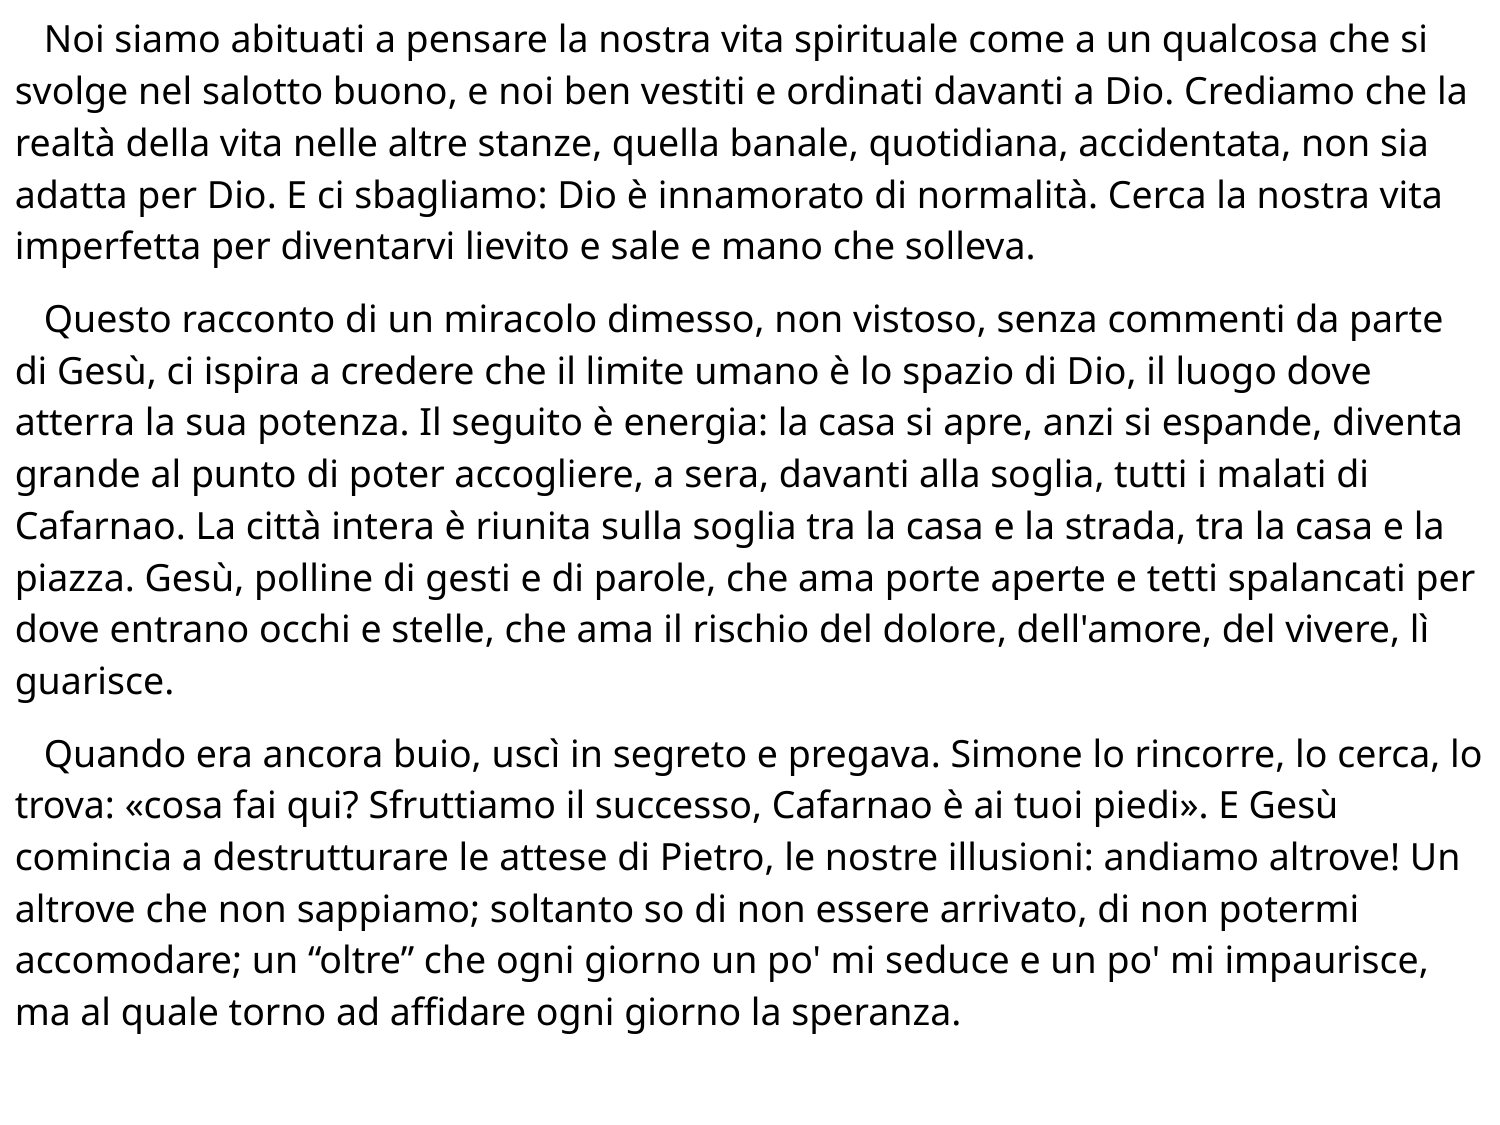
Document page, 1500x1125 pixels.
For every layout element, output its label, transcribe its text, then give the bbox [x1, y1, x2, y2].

text_box Noi siamo abituati a pensare la nostra vita spirituale come a un qualcosa che si svolge nel salotto buono, e noi ben vestiti e ordinati davanti a Dio. Crediamo che la realtà della vita nelle altre stanze, quella banale, quotidiana, accidentata, non sia adatta per Dio. E ci sbagliamo: Dio è innamorato di normalità. Cerca la nostra vita imperfetta per diventarvi lievito e sale e mano che solleva. Questo racconto di un miracolo dimesso, non vistoso, senza commenti da parte di Gesù, ci ispira a credere che il limite umano è lo spazio di Dio, il luogo dove atterra la sua potenza. Il seguito è energia: la casa si apre, anzi si espande, diventa grande al punto di poter accogliere, a sera, davanti alla soglia, tutti i malati di Cafarnao. La città intera è riunita sulla soglia tra la casa e la strada, tra la casa e la piazza. Gesù, polline di gesti e di parole, che ama porte aperte e tetti spalancati per dove entrano occhi e stelle, che ama il rischio del dolore, dell'amore, del vivere, lì guarisce. Quando era ancora buio, uscì in segreto e pregava. Simone lo rincorre, lo cerca, lo trova: «cosa fai qui? Sfruttiamo il successo, Cafarnao è ai tuoi piedi». E Gesù comincia a destrutturare le attese di Pietro, le nostre illusioni: andiamo altrove! Un altrove che non sappiamo; soltanto so di non essere arrivato, di non potermi accomodare; un “oltre” che ogni giorno un po' mi seduce e un po' mi impaurisce, ma al quale torno ad affidare ogni giorno la speranza. [0, 1, 1500, 1114]
